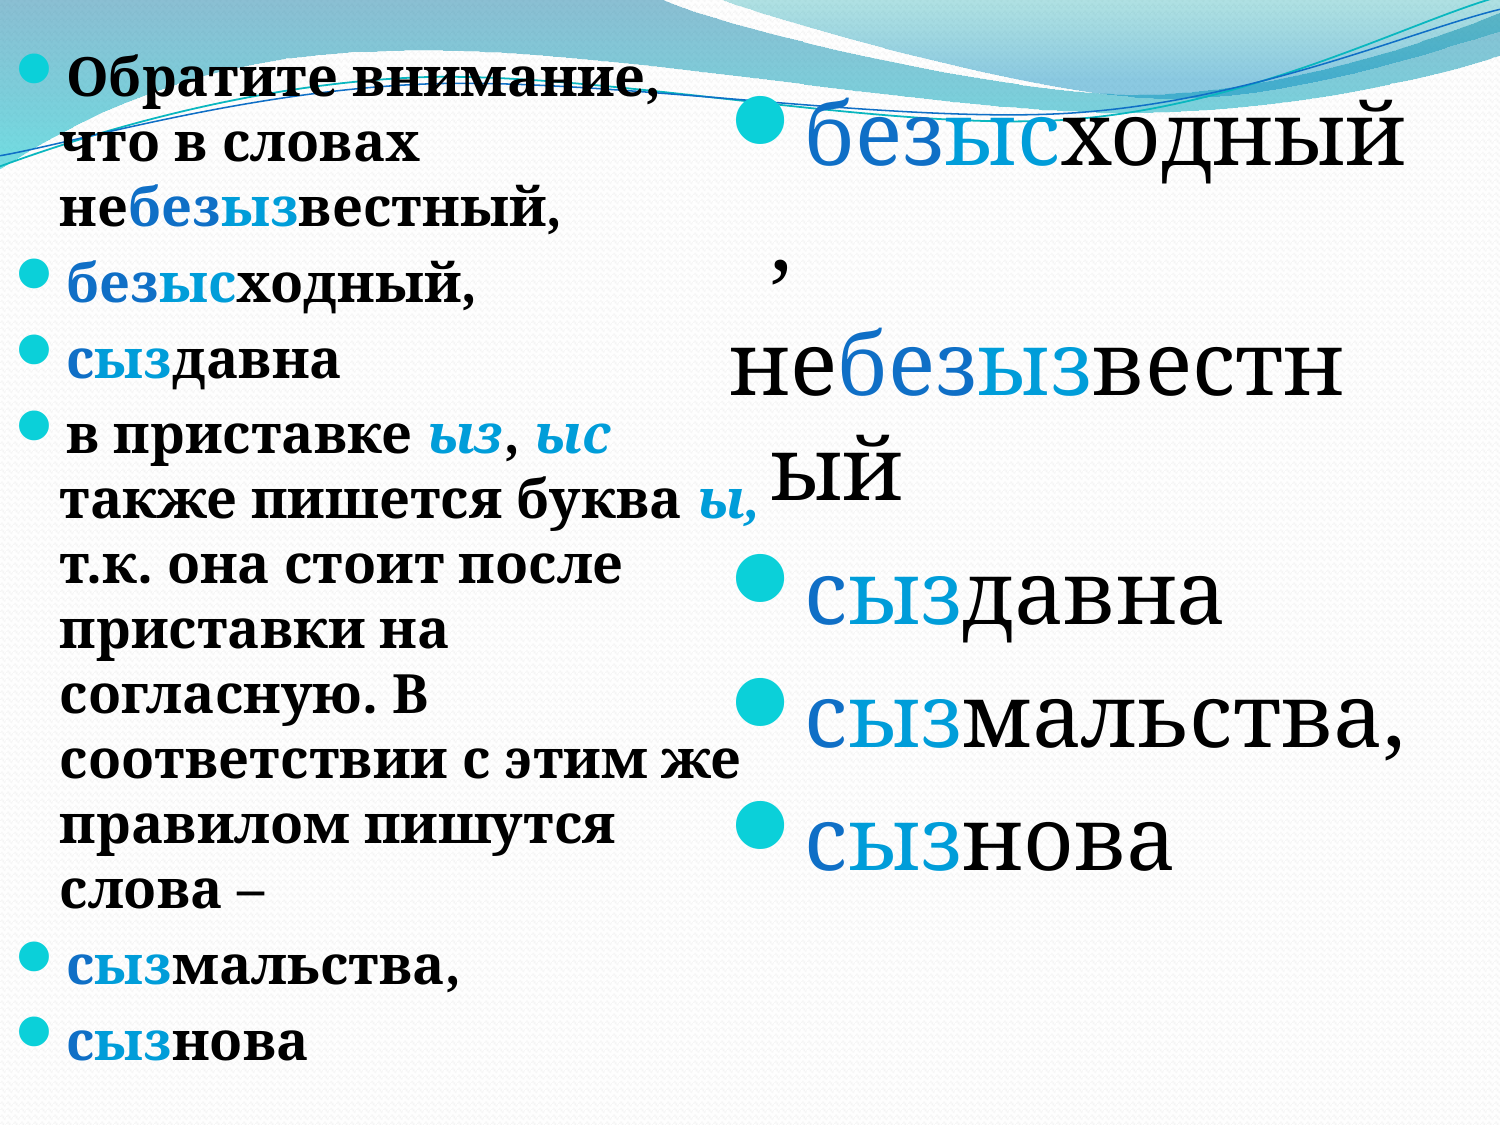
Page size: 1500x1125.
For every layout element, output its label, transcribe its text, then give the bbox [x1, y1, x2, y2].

list Обратите внимание, что в словах небезызвестный, безысходный, сыздавна в приставке ыз, ыс также пишется буква ы, т.к. она стоит после приставки на согласную. В соответствии с этим же правилом пишутся слова – сызмальства, сызнова [0, 35, 786, 1005]
list безысходный, небезызвестный сыздавна сызмальства, сызнова [714, 70, 1425, 1005]
